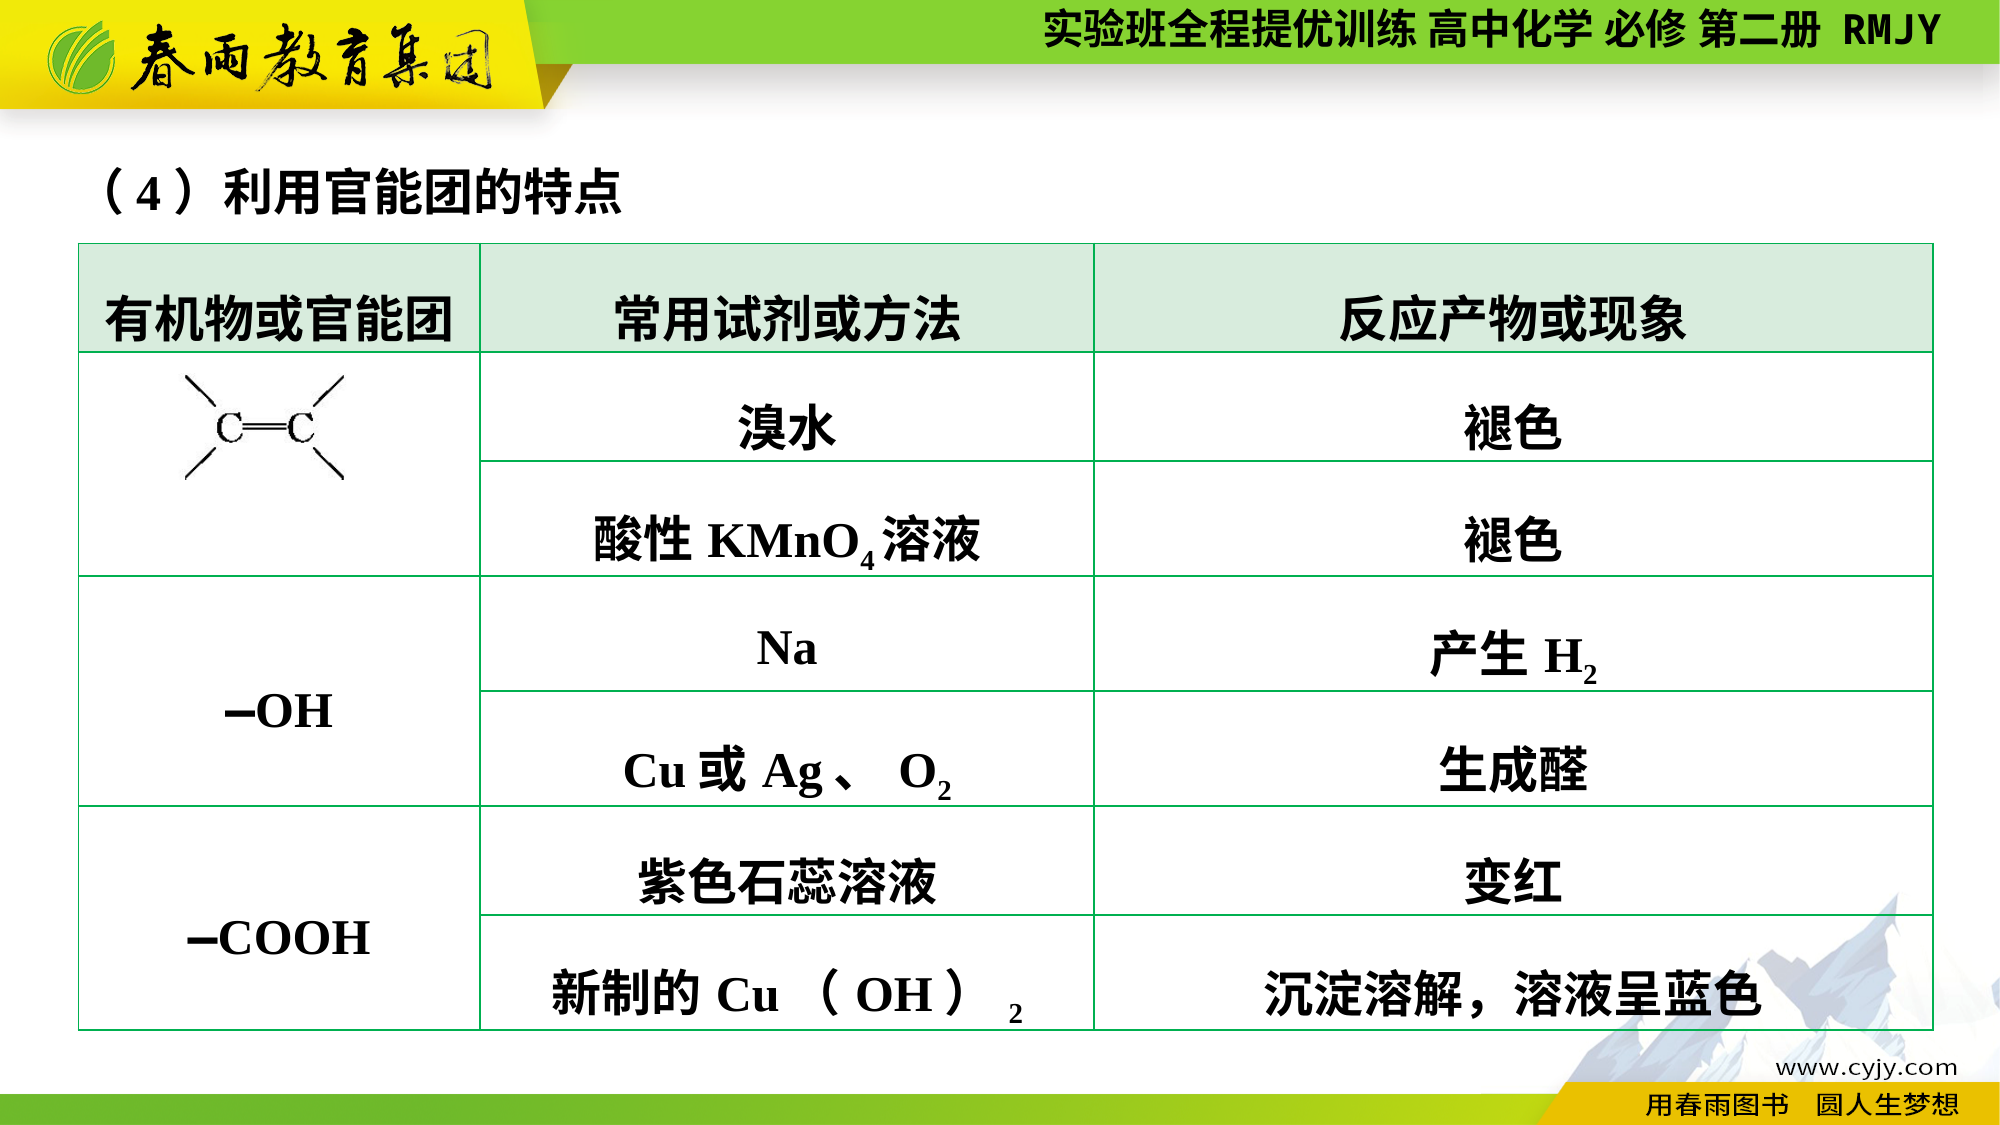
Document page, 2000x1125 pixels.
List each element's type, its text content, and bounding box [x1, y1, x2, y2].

table_cell —OH [79, 577, 479, 805]
table_cell 产生H2 [1095, 577, 1932, 690]
table_cell 褪色 [1095, 462, 1932, 575]
table_cell 褪色 [1095, 353, 1932, 460]
table_cell 生成醛 [1095, 692, 1932, 805]
picture [0, 0, 2000, 1125]
table_cell 酸性KMnO4溶液 [481, 462, 1093, 575]
table_cell —COOH [79, 807, 479, 1029]
table_cell 新制的Cu（OH）2 [481, 916, 1093, 1029]
table_cell Na [481, 577, 1093, 690]
table_cell 溴水 [481, 353, 1093, 460]
table_header 反应产物或现象 [1095, 244, 1932, 351]
table_cell Cu或Ag、O2 [481, 692, 1093, 805]
table_header 有机物或官能团 [79, 244, 479, 351]
table_cell 沉淀溶解，溶液呈蓝色 [1095, 916, 1932, 1029]
table_cell 紫色石蕊溶液 [481, 807, 1093, 914]
table_cell 变红 [1095, 807, 1932, 914]
list （4）利用官能团的特点 [59, 122, 1944, 217]
table_cell [79, 353, 479, 575]
table_header 常用试剂或方法 [481, 244, 1093, 351]
